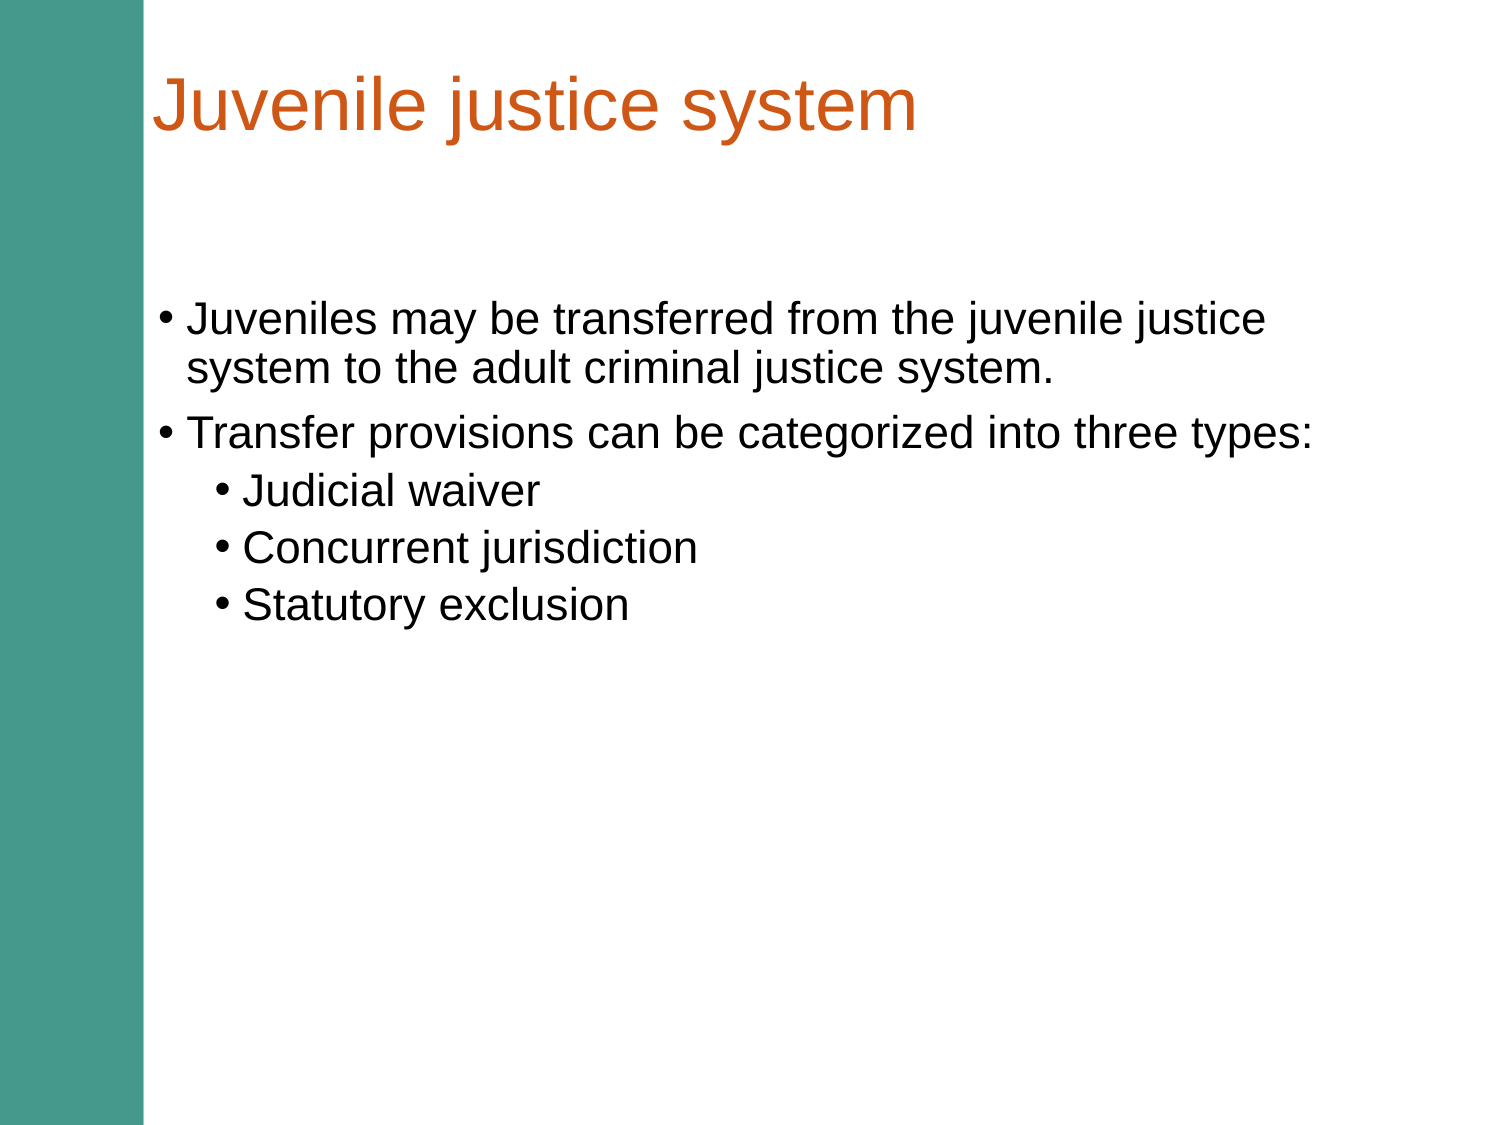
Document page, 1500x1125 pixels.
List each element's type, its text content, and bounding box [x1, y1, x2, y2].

list Juveniles may be transferred from the juvenile justice system to the adult criminal justice system. Transfer provisions can be categorized into three types: Judicial waiver Concurrent jurisdiction Statutory exclusion [143, 287, 1437, 1002]
title Juvenile justice system [137, 37, 1432, 175]
picture [0, 0, 1500, 1125]
